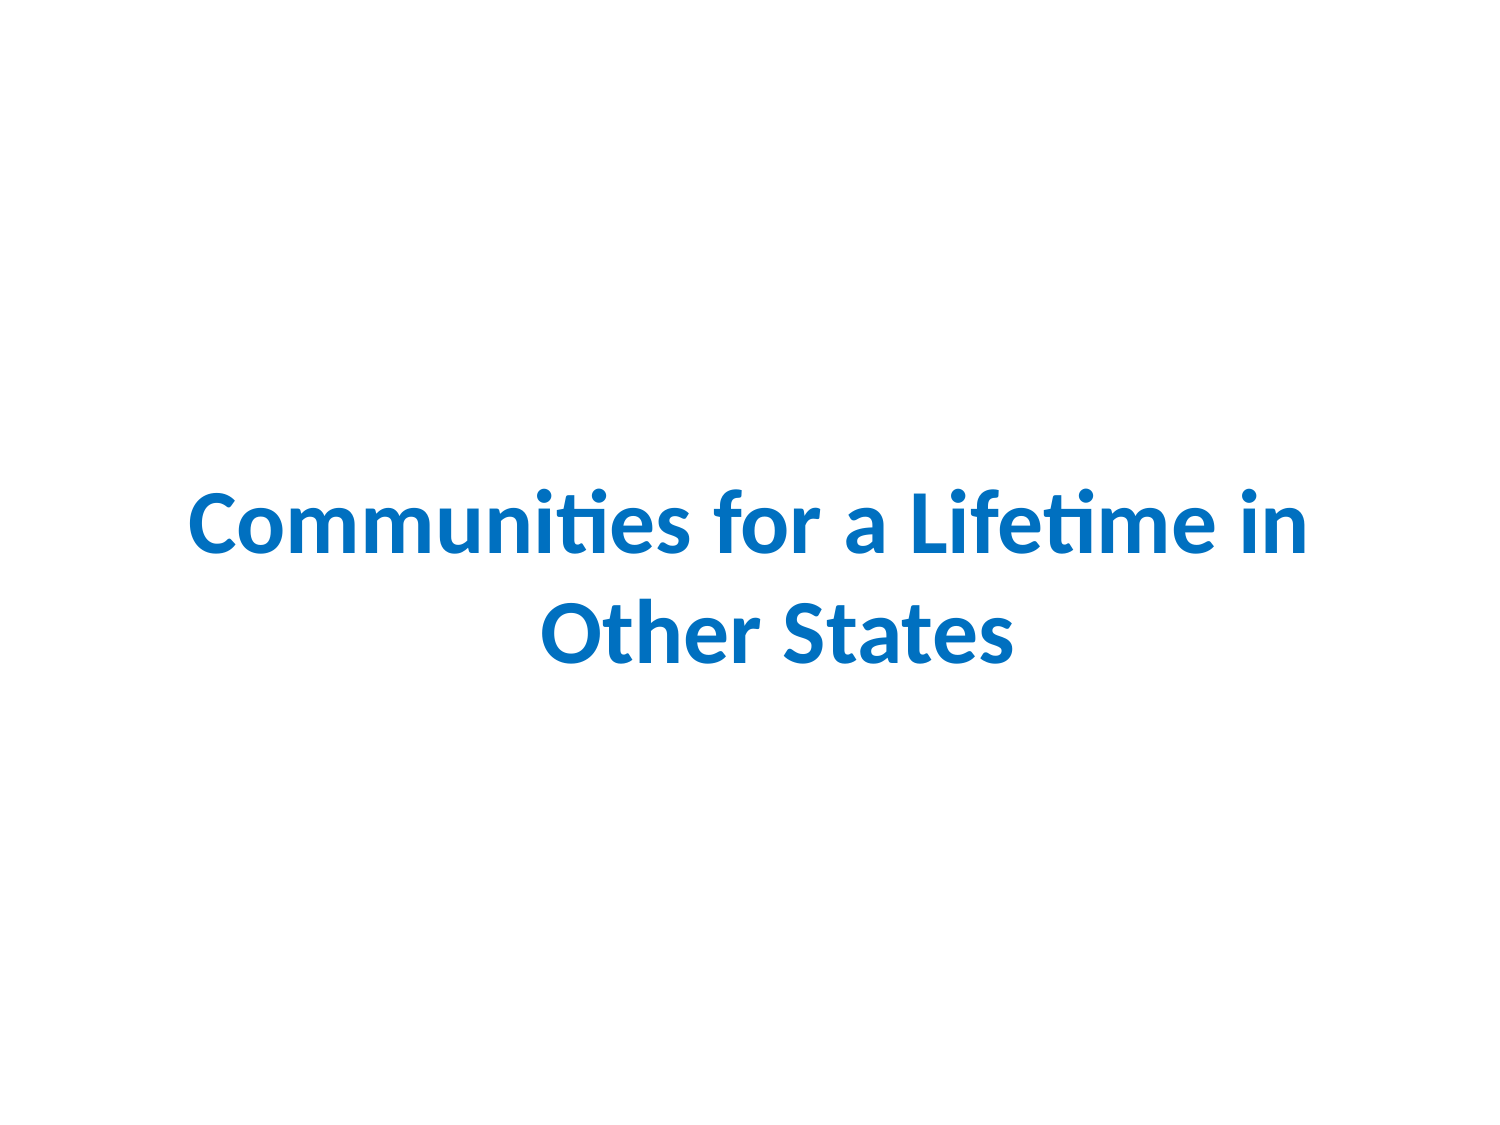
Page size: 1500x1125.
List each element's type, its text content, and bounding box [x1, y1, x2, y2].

list Communities for a Lifetime in Other States [75, 262, 1425, 1005]
